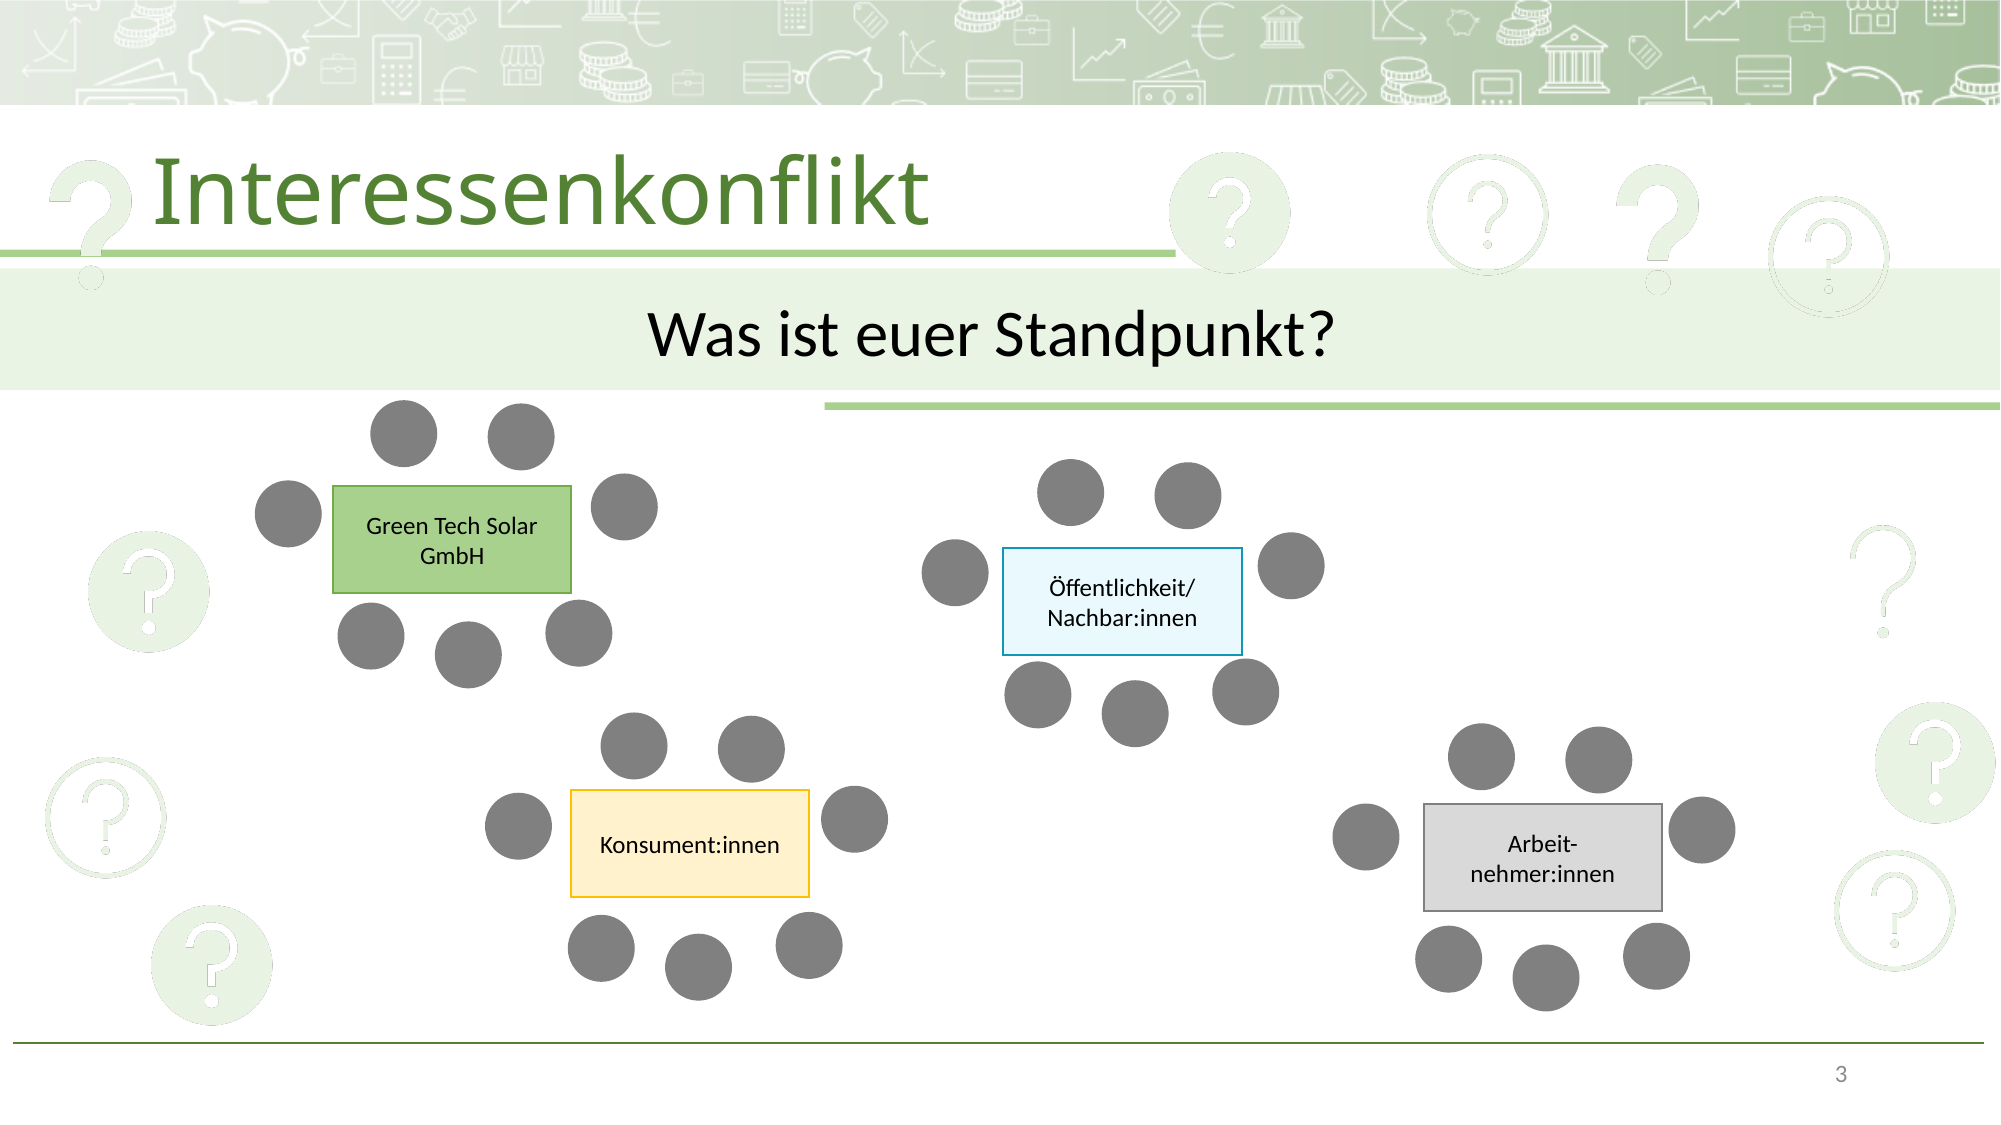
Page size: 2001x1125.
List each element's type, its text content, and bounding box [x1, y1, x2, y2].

picture [15, 150, 166, 301]
picture [30, 742, 287, 1040]
text_box [166, 248, 1154, 258]
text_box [922, 460, 1324, 747]
picture [1819, 687, 2000, 986]
picture [73, 516, 224, 667]
picture [1807, 507, 1958, 658]
text_box Was ist euer Standpunkt? [0, 267, 2000, 391]
title Interessenkonflikt [137, 111, 1863, 267]
picture [1582, 154, 1733, 305]
picture [1154, 137, 1305, 288]
picture [1753, 181, 1904, 332]
slide_number 3 [1412, 1042, 1863, 1103]
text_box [255, 401, 657, 688]
text_box [824, 401, 2000, 411]
picture [1412, 139, 1563, 290]
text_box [1333, 724, 1735, 1011]
text_box [0, 248, 15, 258]
picture [0, 0, 2000, 105]
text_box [485, 713, 887, 1000]
